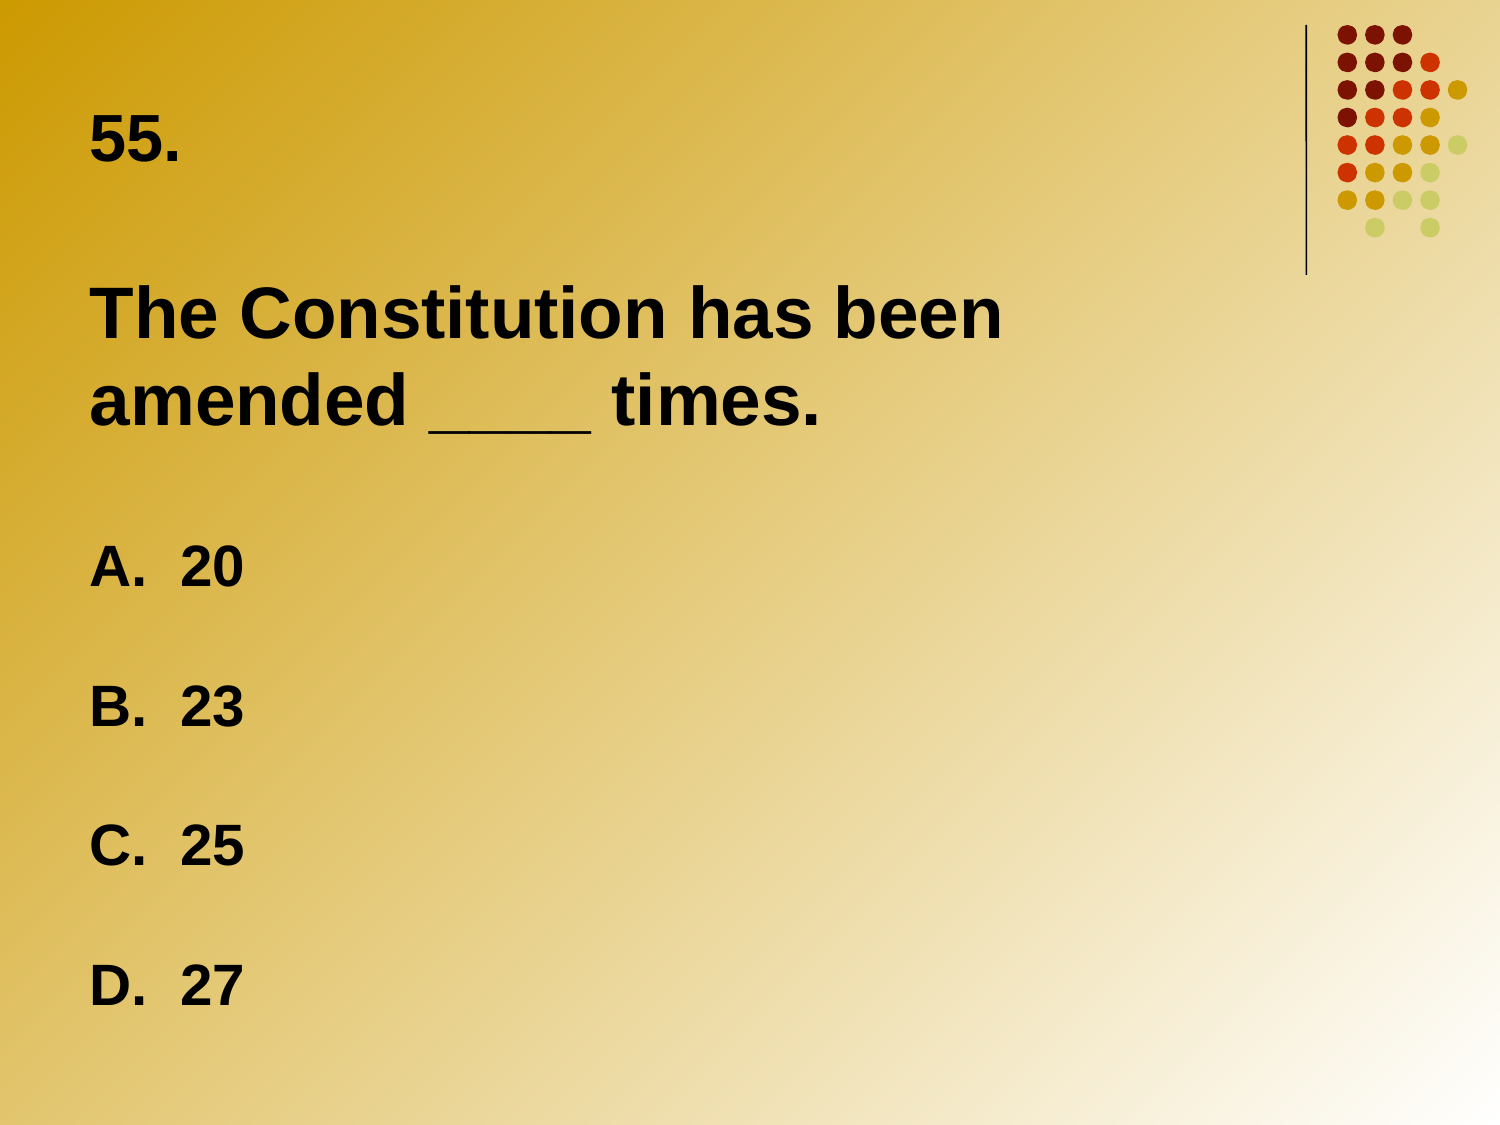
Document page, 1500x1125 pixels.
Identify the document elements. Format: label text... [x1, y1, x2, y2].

text_box The Constitution has been amended ____ times. A. 20 B. 23 C. 25 D. 27 [75, 899, 1313, 1113]
text_box 55. [74, 87, 213, 183]
